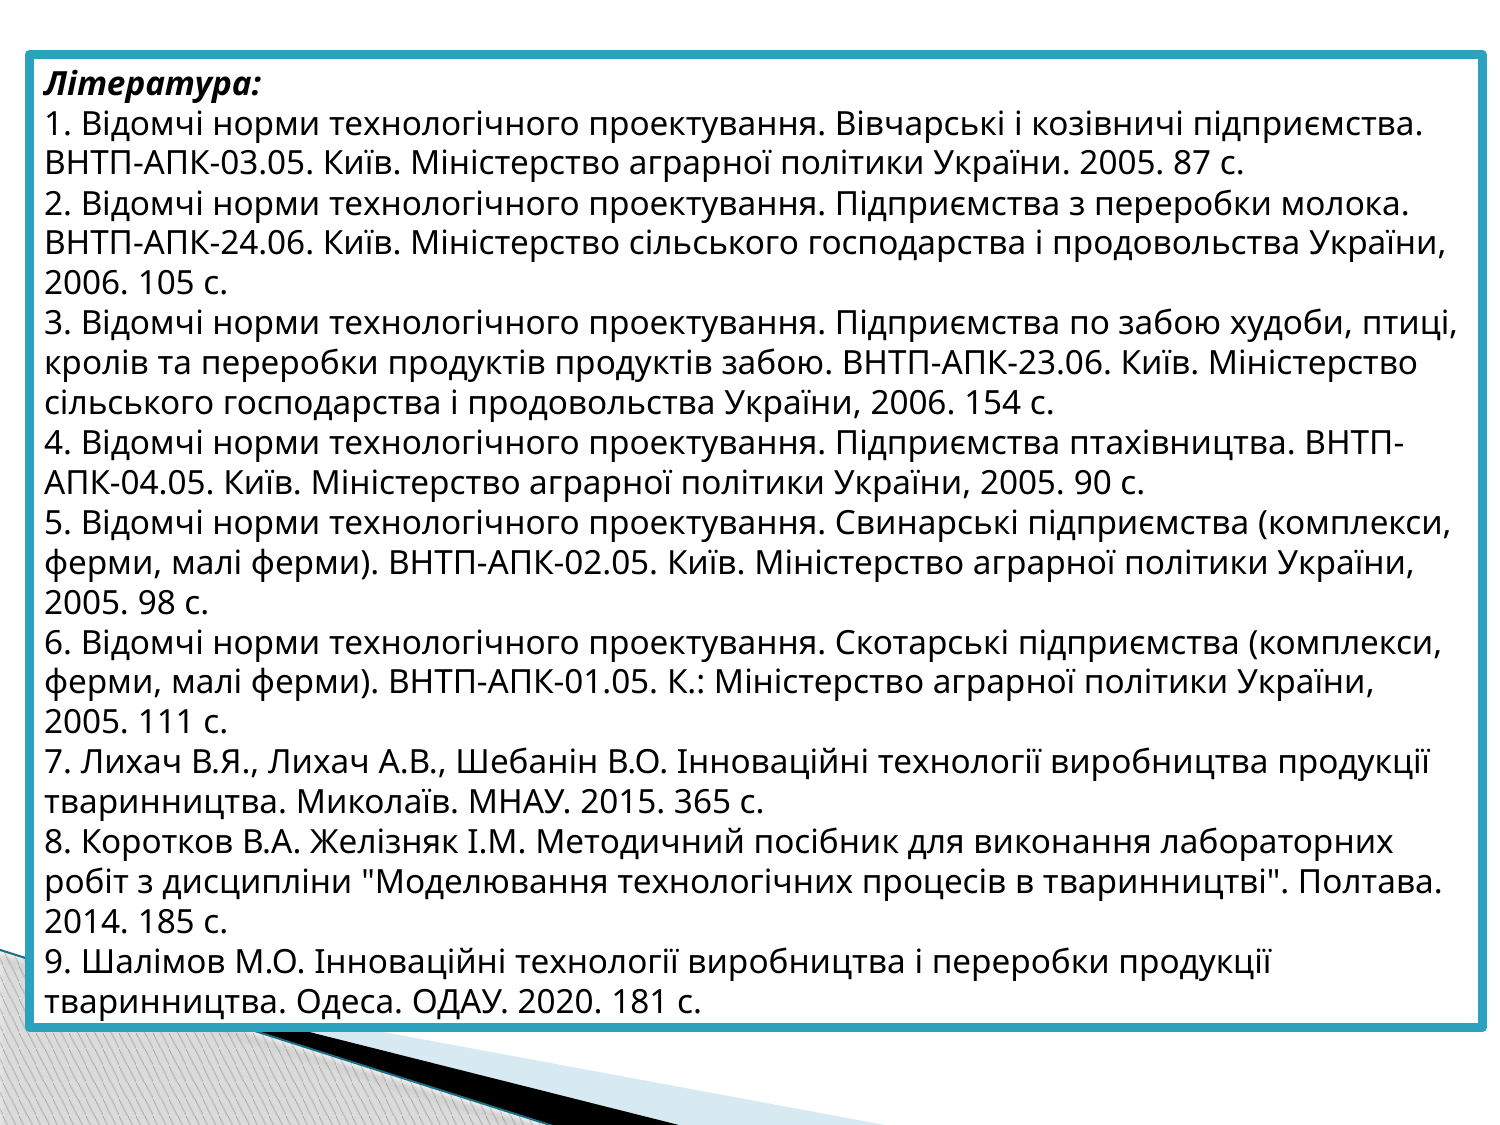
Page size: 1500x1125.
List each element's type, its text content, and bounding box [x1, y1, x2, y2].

text_box Література: 1. Відомчі норми технологічного проектування. Вівчарські і козівничі підприємства. ВНТП-АПК-03.05. Київ. Міністерство аграрної політики України. 2005. 87 с. 2. Відомчі норми технологічного проектування. Підприємства з переробки молока. ВНТП-АПК-24.06. Київ. Міністерство сільського господарства і продовольства України, 2006. 105 с. 3. Відомчі норми технологічного проектування. Підприємства по забою худоби, птиці, кролів та переробки продуктів продуктів забою. ВНТП-АПК-23.06. Київ. Міністерство сільського господарства і продовольства України, 2006. 154 с. 4. Відомчі норми технологічного проектування. Підприємства птахівництва. ВНТП-АПК-04.05. Київ. Міністерство аграрної політики України, 2005. 90 с. 5. Відомчі норми технологічного проектування. Свинарські підприємства (комплекси, ферми, малі ферми). ВНТП-АПК-02.05. Київ. Міністерство аграрної політики України, 2005. 98 с. 6. Відомчі норми технологічного проектування. Скотарські підприємства (комплекси, ферми, малі ферми). ВНТП-АПК-01.05. К.: Міністерство аграрної політики України, 2005. 111 с. 7. Лихач В.Я., Лихач А.В., Шебанін В.О. Інноваційні технології виробництва продукції тваринництва. Миколаїв. МНАУ. 2015. 365 с. 8. Коротков В.А. Желізняк І.М. Методичний посібник для виконання лабораторних робіт з дисципліни "Моделювання технологічних процесів в тваринництві". Полтава. 2014. 185 с. 9. Шалімов М.О. Інноваційні технології виробництва і переробки продукції тваринництва. Одеса. ОДАУ. 2020. 181 с. [25, 50, 1487, 1032]
